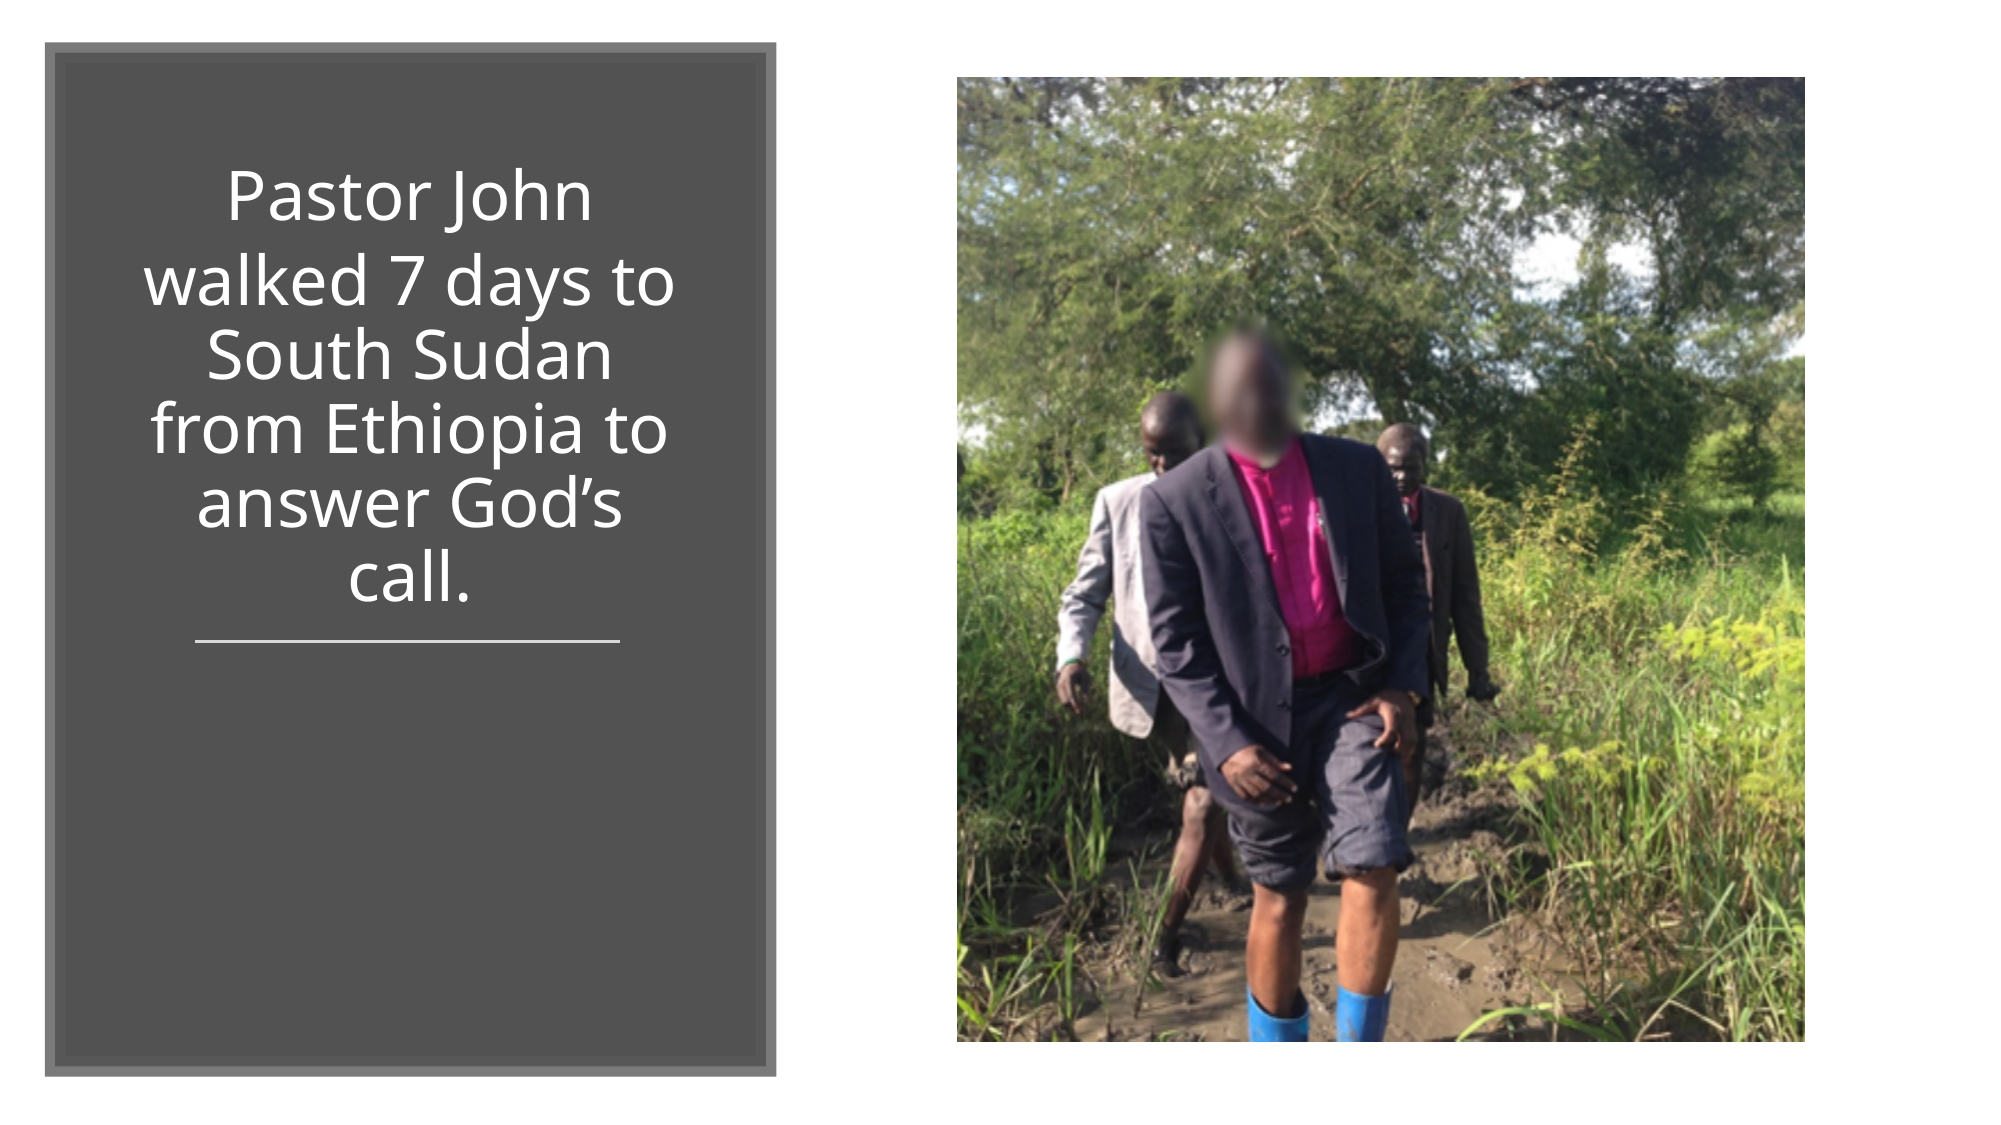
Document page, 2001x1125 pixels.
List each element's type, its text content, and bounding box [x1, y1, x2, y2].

picture [957, 77, 1805, 1042]
text_box Pastor John walked 7 days to South Sudan from Ethiopia to answer God’s call. [110, 149, 711, 624]
text_box [54, 52, 767, 1067]
